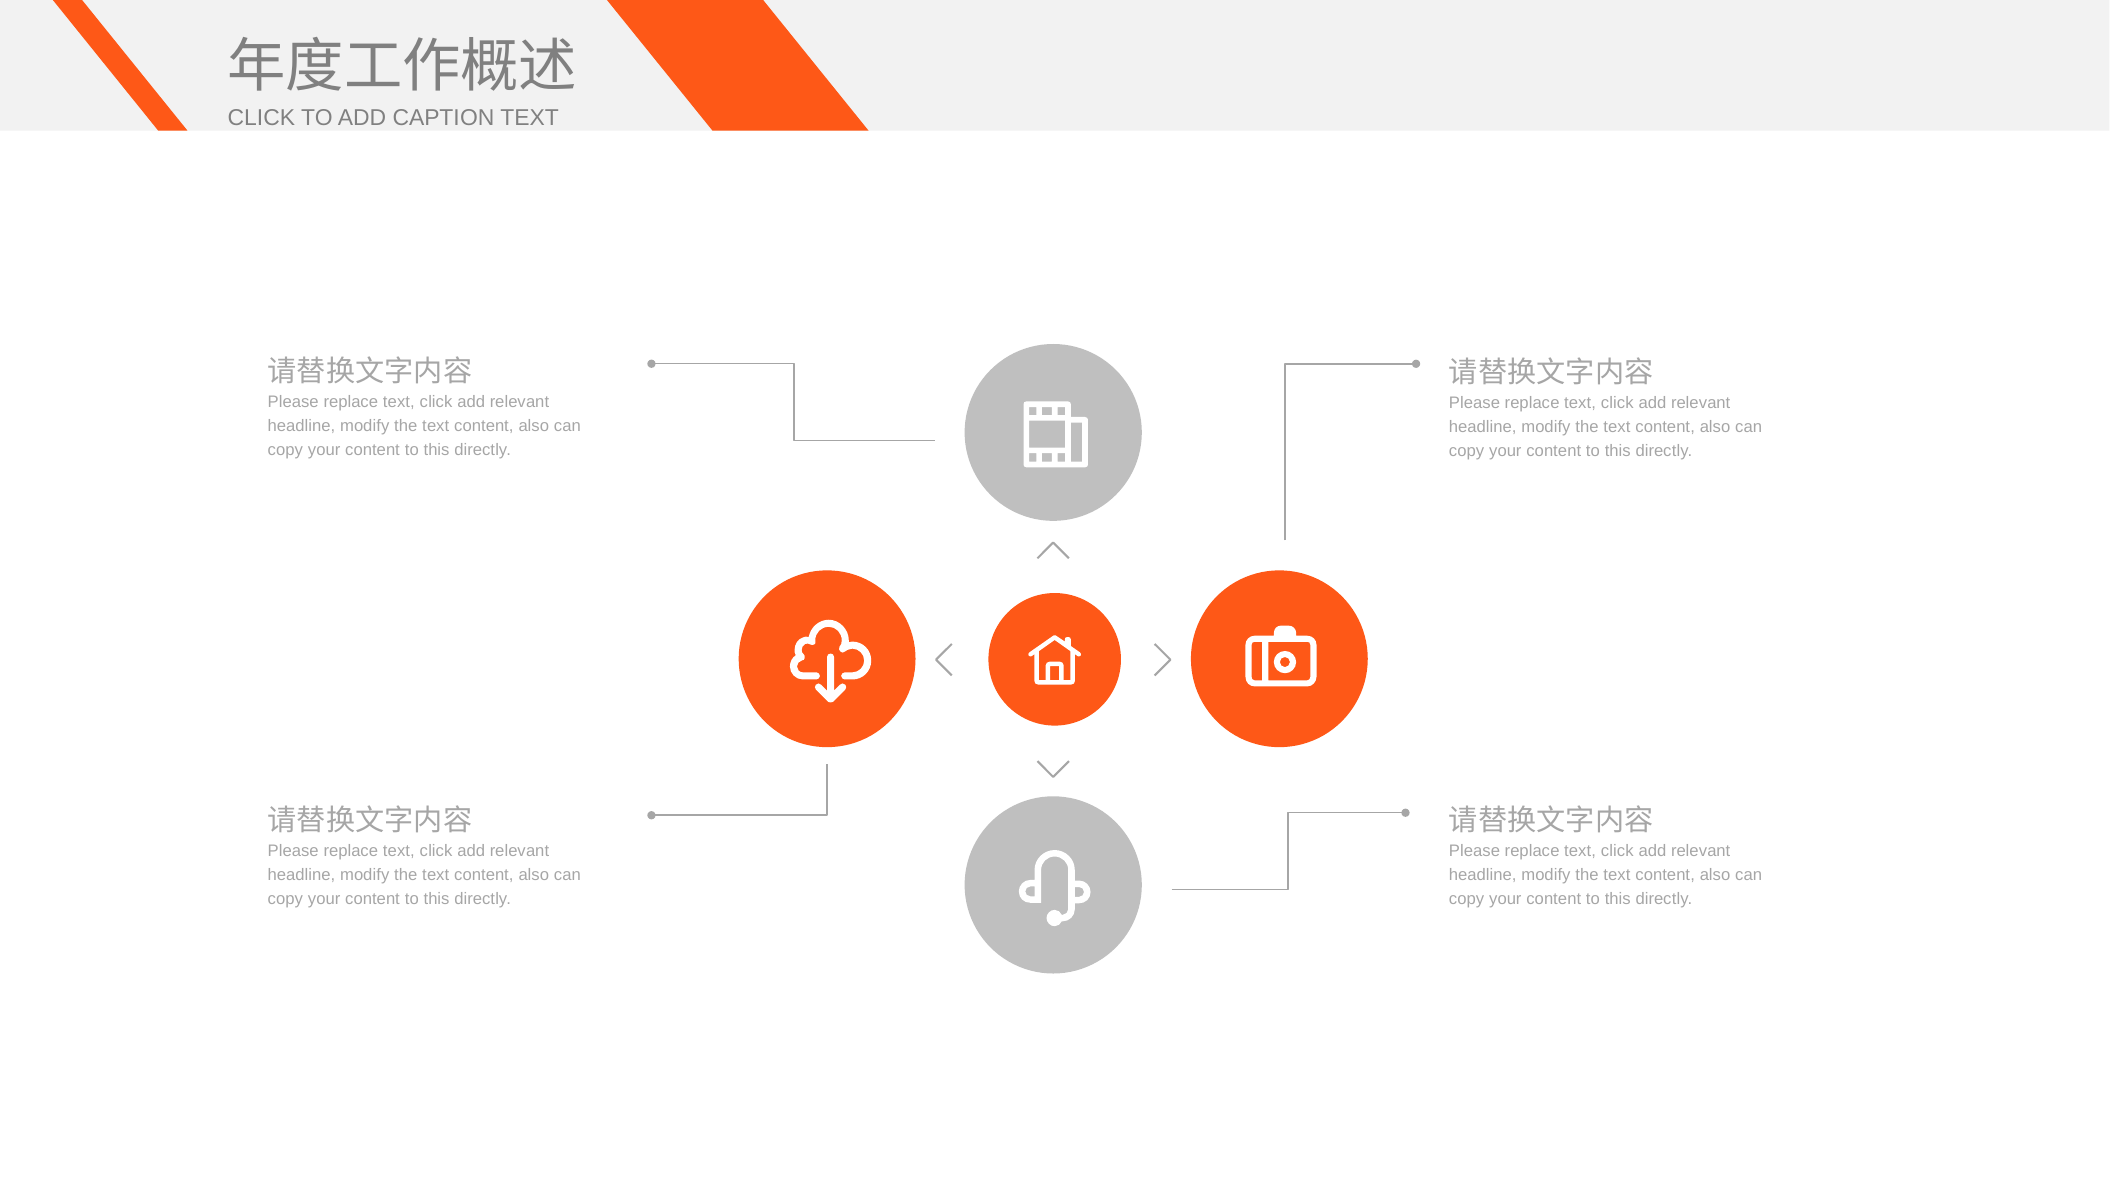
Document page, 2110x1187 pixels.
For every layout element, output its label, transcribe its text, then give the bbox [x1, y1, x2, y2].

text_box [1245, 625, 1317, 687]
text_box 请替换文字内容 Please replace text, click add relevant headline, modify the text content, also can copy your content to this directly. [267, 345, 617, 460]
text_box 请替换文字内容 Please replace text, click add relevant headline, modify the text content, also can copy your content to this directly. [1449, 794, 1798, 908]
text_box 请替换文字内容 Please replace text, click add relevant headline, modify the text content, also can copy your content to this directly. [1449, 346, 1798, 460]
text_box [1171, 808, 1410, 891]
text_box [1037, 542, 1069, 559]
text_box 请替换文字内容 Please replace text, click add relevant headline, modify the text content, also can copy your content to this directly. [267, 794, 617, 908]
text_box [647, 764, 828, 820]
text_box [1190, 570, 1368, 748]
text_box [1037, 761, 1069, 777]
text_box [1284, 359, 1421, 541]
text_box [964, 343, 1142, 521]
text_box [1028, 635, 1081, 685]
text_box [936, 643, 952, 676]
text_box [1018, 850, 1091, 927]
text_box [789, 619, 872, 703]
text_box 年度工作概述 [227, 27, 607, 98]
text_box [1154, 643, 1171, 676]
text_box [647, 359, 935, 442]
text_box [988, 593, 1121, 726]
text_box [964, 796, 1142, 974]
text_box [738, 570, 916, 748]
text_box [1023, 401, 1088, 468]
text_box CLICK TO ADD CAPTION TEXT [227, 102, 607, 131]
